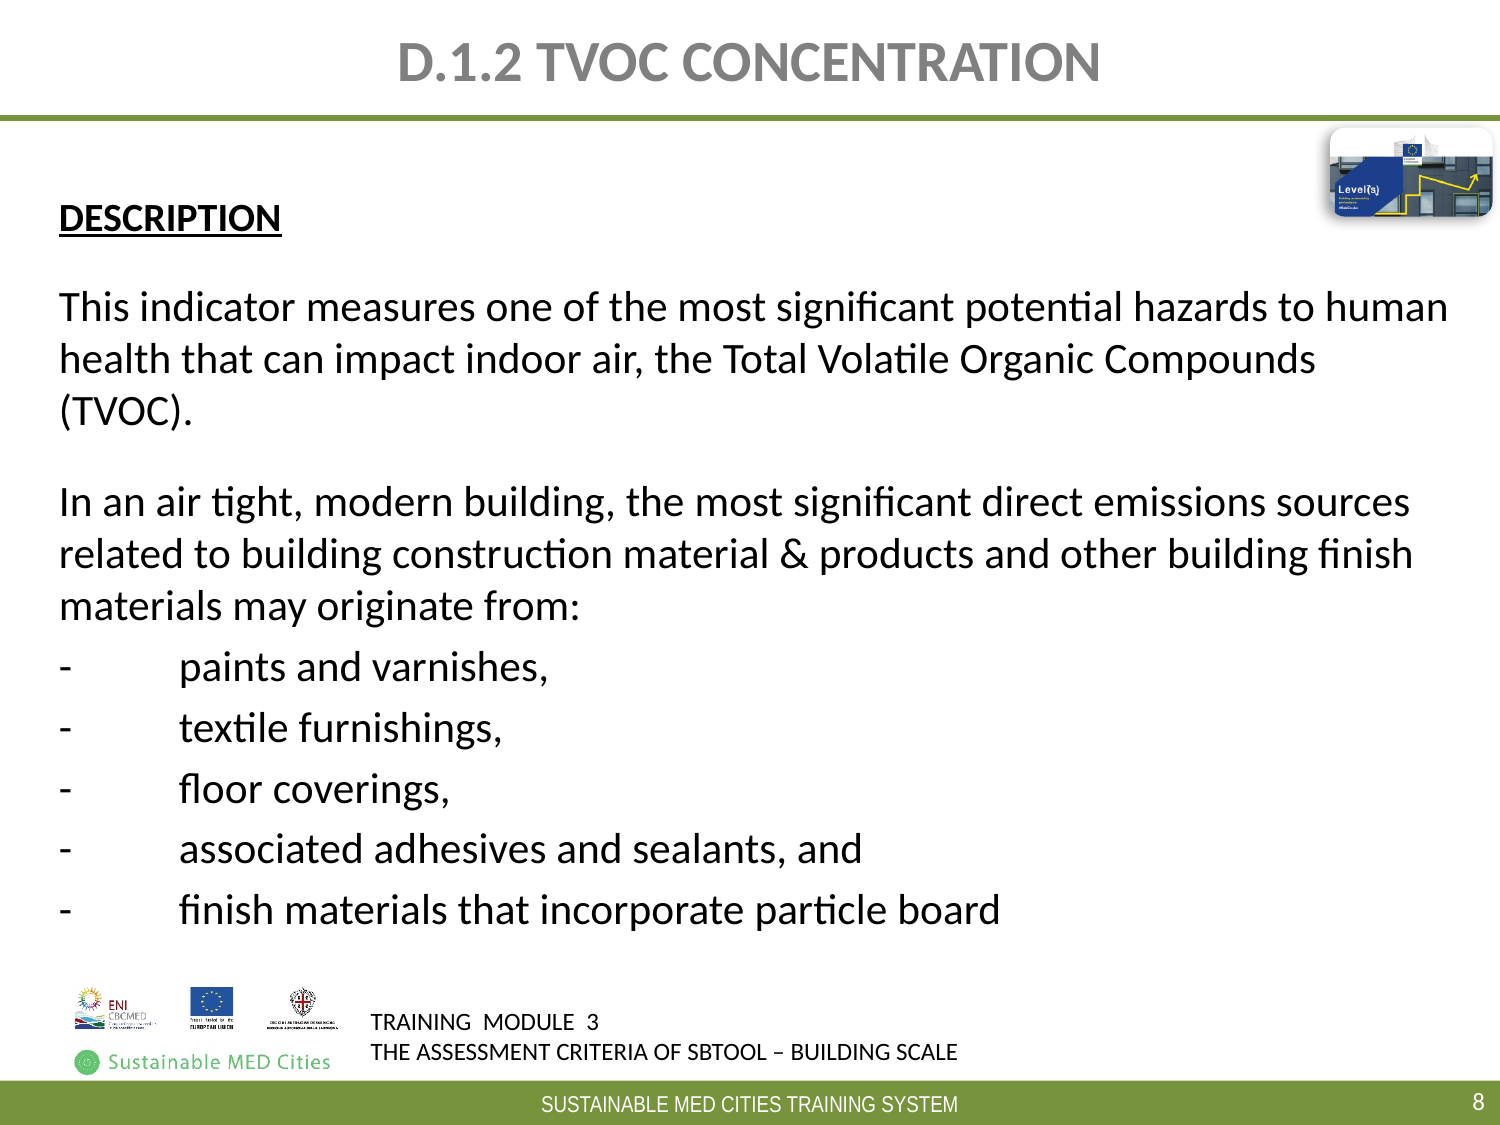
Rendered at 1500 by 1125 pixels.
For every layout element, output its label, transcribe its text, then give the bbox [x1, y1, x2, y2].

title D.1.2 ΤVOC CONCENTRATION [0, 0, 1500, 117]
picture [62, 978, 356, 1080]
list DESCRIPTION This indicator measures one of the most significant potential hazards to human health that can impact indoor air, the Total Volatile Organic Compounds (TVOC). In an air tight, modern building, the most significant direct emissions sources related to building construction material & products and other building finish materials may originate from: - paints and varnishes, - textile furnishings, - floor coverings, - associated adhesives and sealants, and - finish materials that incorporate particle board [43, 184, 1475, 944]
picture [1329, 127, 1493, 217]
slide_number 8 [1149, 1076, 1500, 1125]
